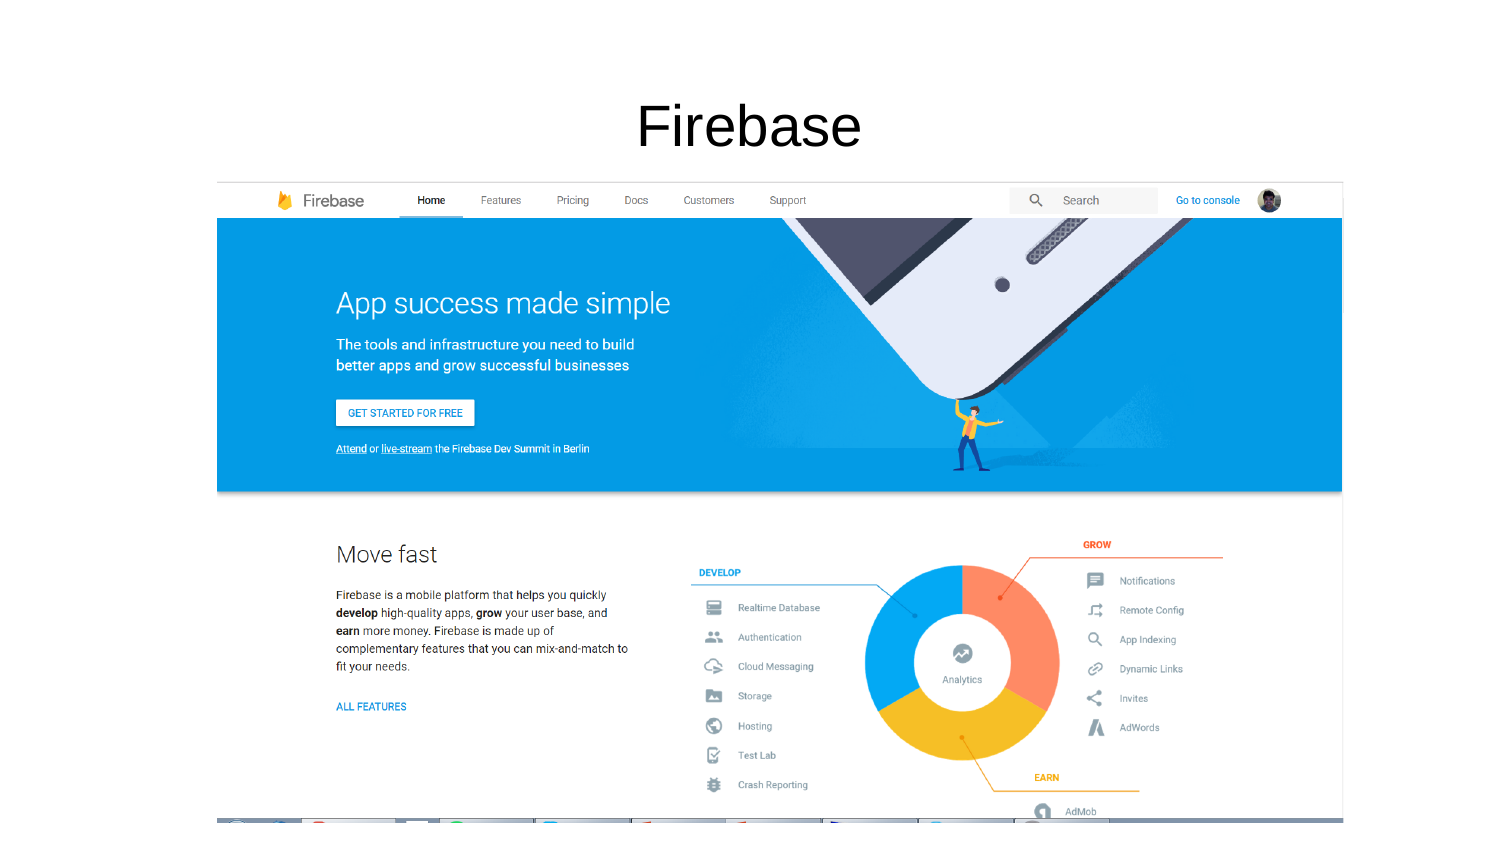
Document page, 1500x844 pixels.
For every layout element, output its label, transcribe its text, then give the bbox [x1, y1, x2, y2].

picture [337, 400, 474, 425]
picture [339, 303, 351, 308]
picture [216, 181, 1344, 823]
title Firebase [51, 72, 1449, 167]
